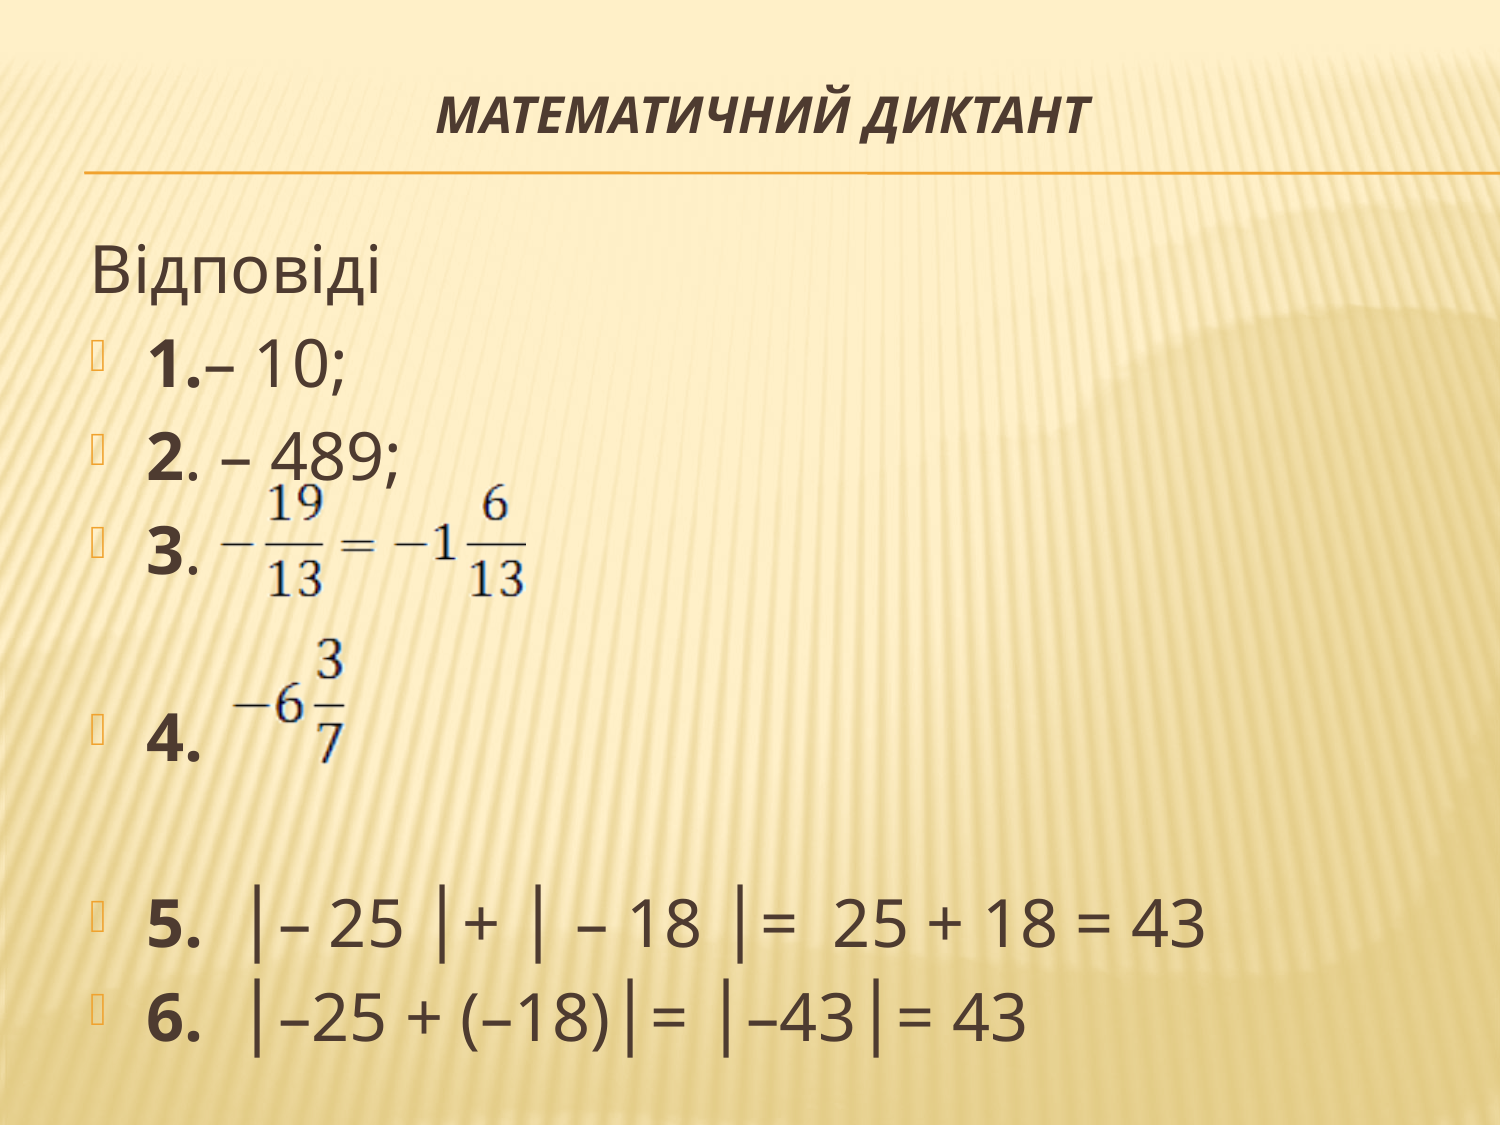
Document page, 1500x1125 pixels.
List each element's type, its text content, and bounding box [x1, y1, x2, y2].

picture [229, 633, 349, 774]
title Математичний диктант [50, 75, 1475, 213]
list Відповіді 1.– 10; 2. – 489; 3. 4. 5. │– 25 │+ │ – 18 │= 25 + 18 = 43 6. │–25 + (–18)│= │–43│= 43 [75, 219, 1365, 1083]
picture [218, 479, 526, 606]
